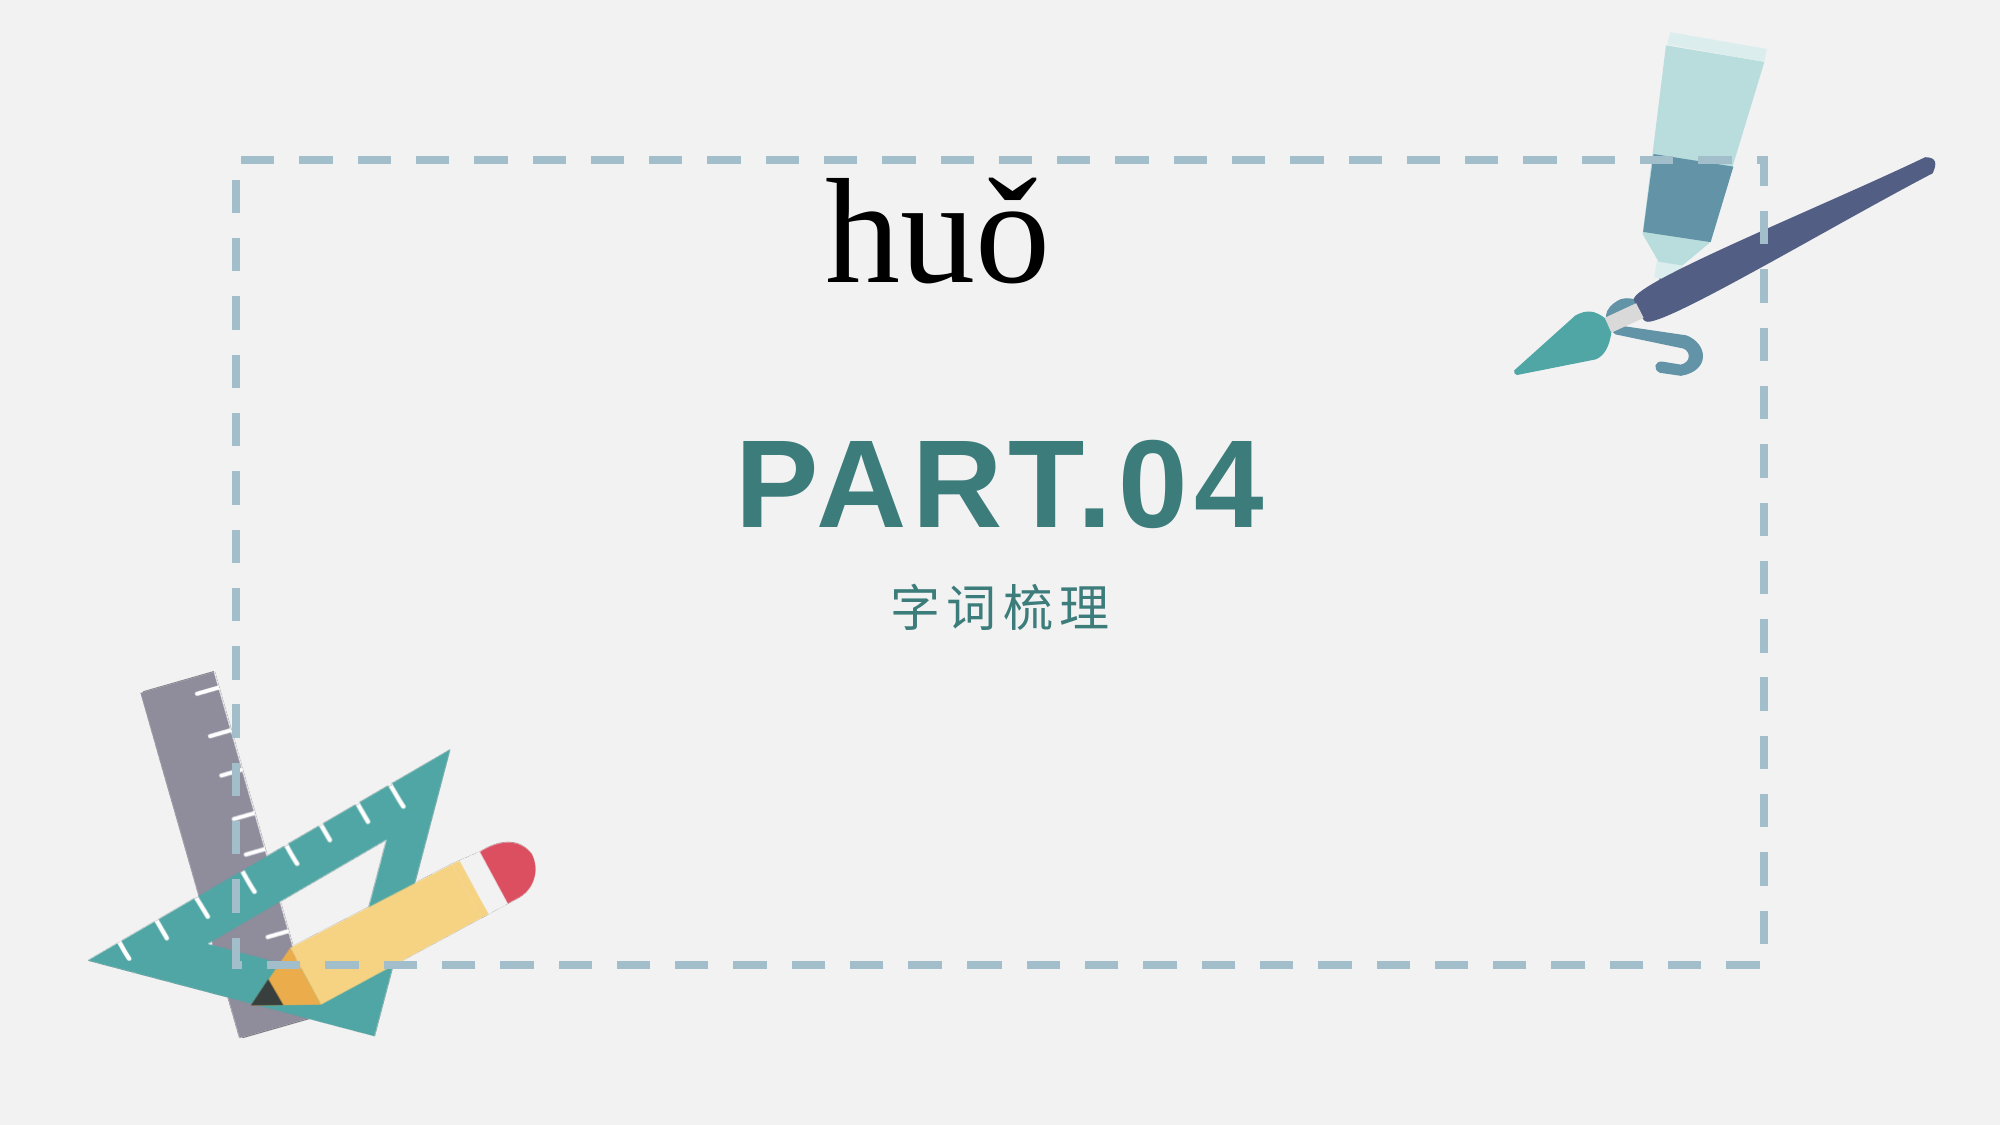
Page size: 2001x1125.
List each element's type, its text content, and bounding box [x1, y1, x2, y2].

text_box PART.04 [477, 381, 1523, 573]
text_box huǒ [811, 125, 1066, 320]
picture [87, 671, 536, 1039]
text_box 字词梳理 [477, 576, 1523, 743]
